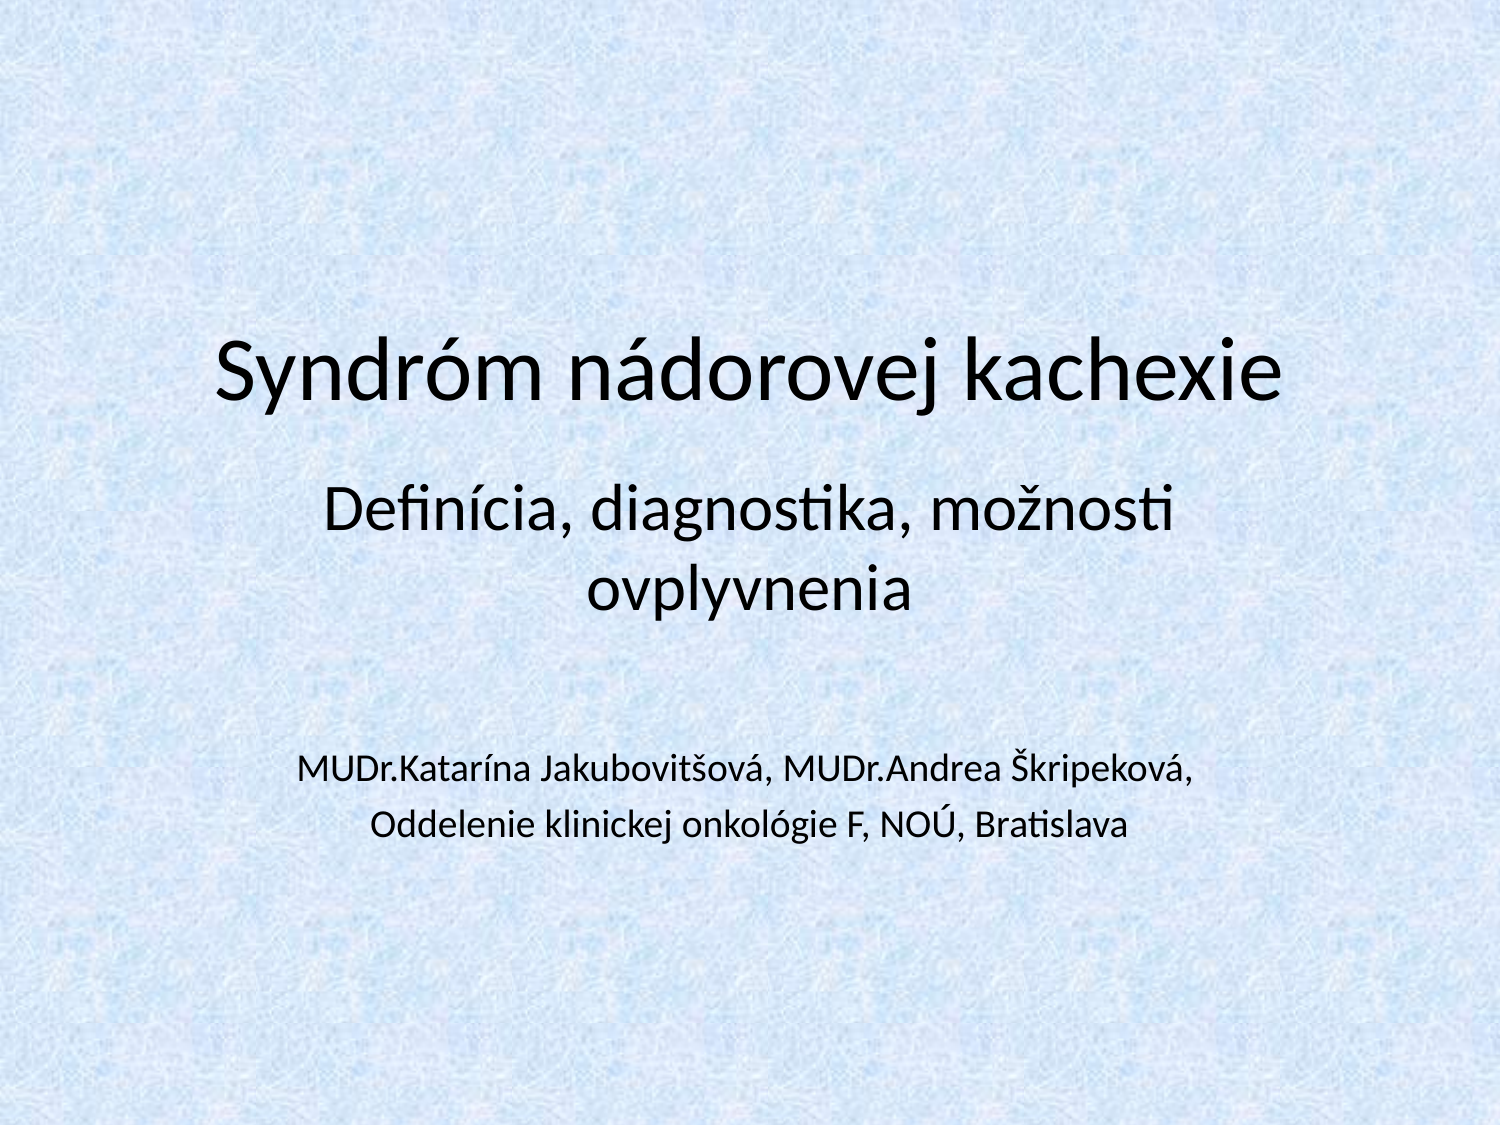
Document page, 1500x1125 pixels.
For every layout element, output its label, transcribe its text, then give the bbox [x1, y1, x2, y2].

title Syndróm nádorovej kachexie [112, 137, 1388, 591]
subtitle Definícia, diagnostika, možnosti ovplyvnenia MUDr.Katarína Jakubovitšová, MUDr.Andrea Škripeková, Oddelenie klinickej onkológie F, NOÚ, Bratislava [225, 456, 1275, 925]
picture [0, 0, 1500, 1125]
